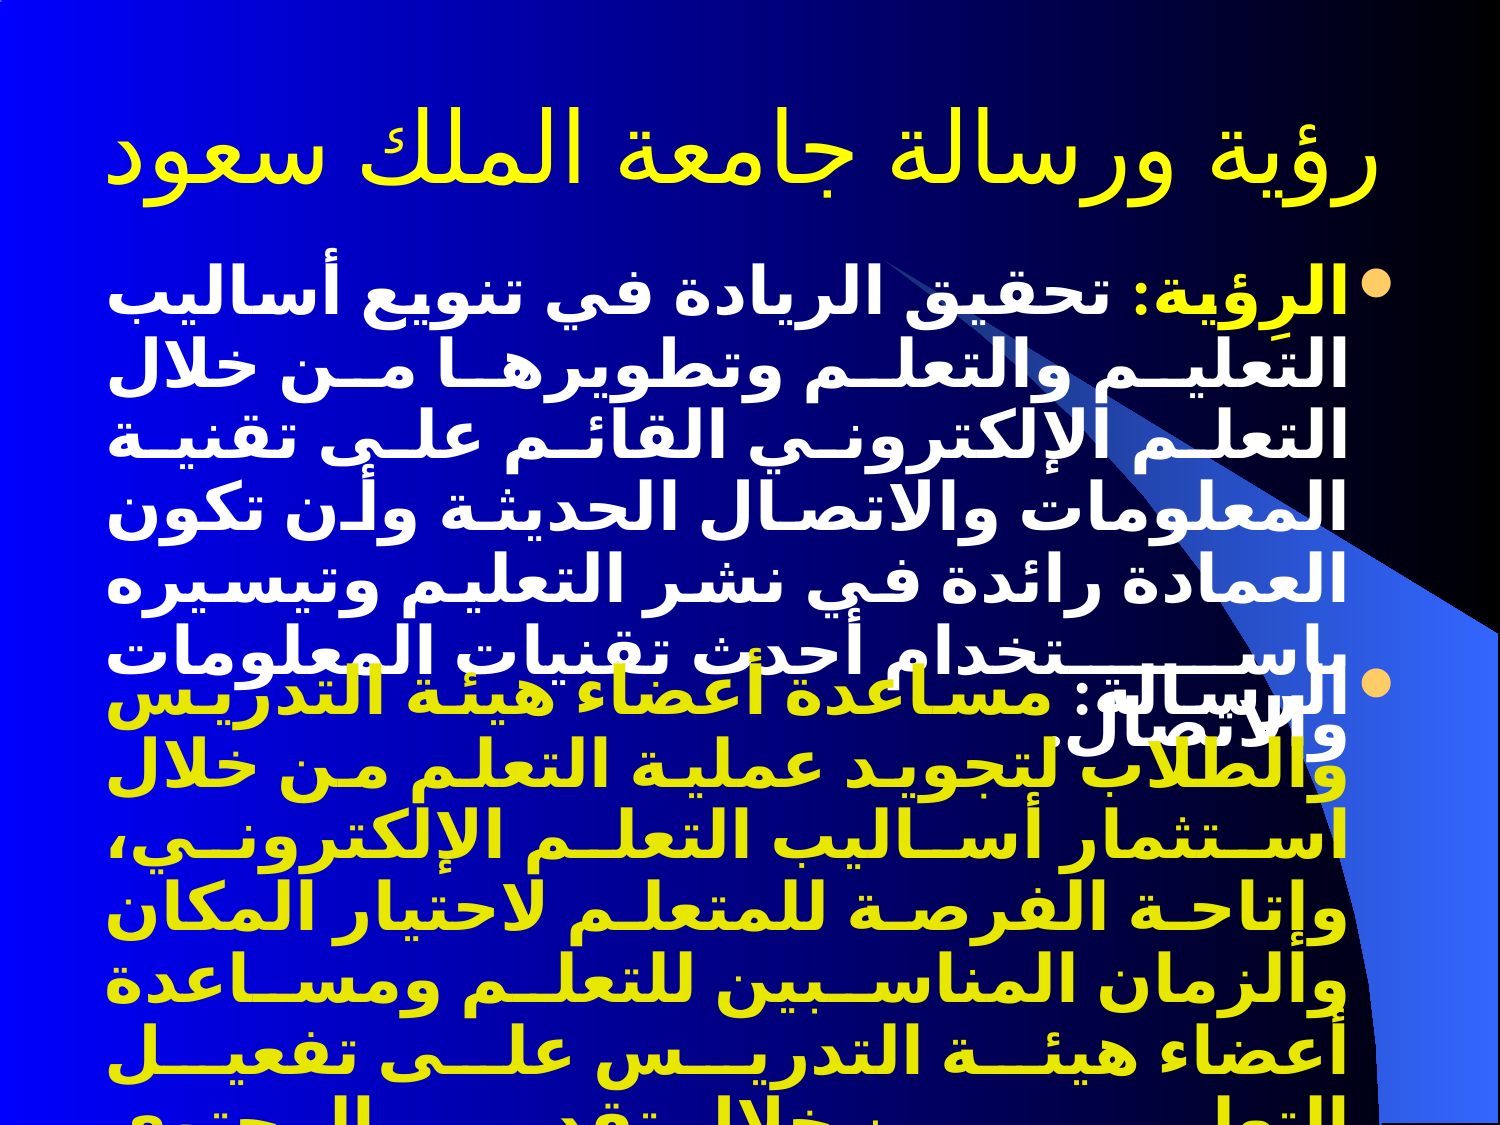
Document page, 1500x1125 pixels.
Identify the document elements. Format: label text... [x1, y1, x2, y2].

title رؤية ورسالة جامعة الملك سعود [49, 62, 1438, 226]
text_box الرسالة: مساعدة أعضاء هيئة التدريس والطلاب لتجويد عملية التعلم من خلال استثمار أساليب التعلم الإلكتروني، وإتاحة الفرصة للمتعلم لاحتيار المكان والزمان المناسبين للتعلم ومساعدة أعضاء هيئة التدريس على تفعيل التعليم من خلال تقديم المحتوى العلمي بأساليب تعتمد على تقنية المعلومات والاتصال الحديثة . [74, 650, 1438, 988]
list الرِؤية: تحقيق الريادة في تنويع أساليب التعليم والتعلم وتطويرها من خلال التعلم الإلكتروني القائم على تقنية المعلومات والاتصال الحديثة وأن تكون العمادة رائدة في نشر التعليم وتيسيره باستخدام أحدث تقنيات المعلومات والاتصال. [74, 249, 1438, 626]
